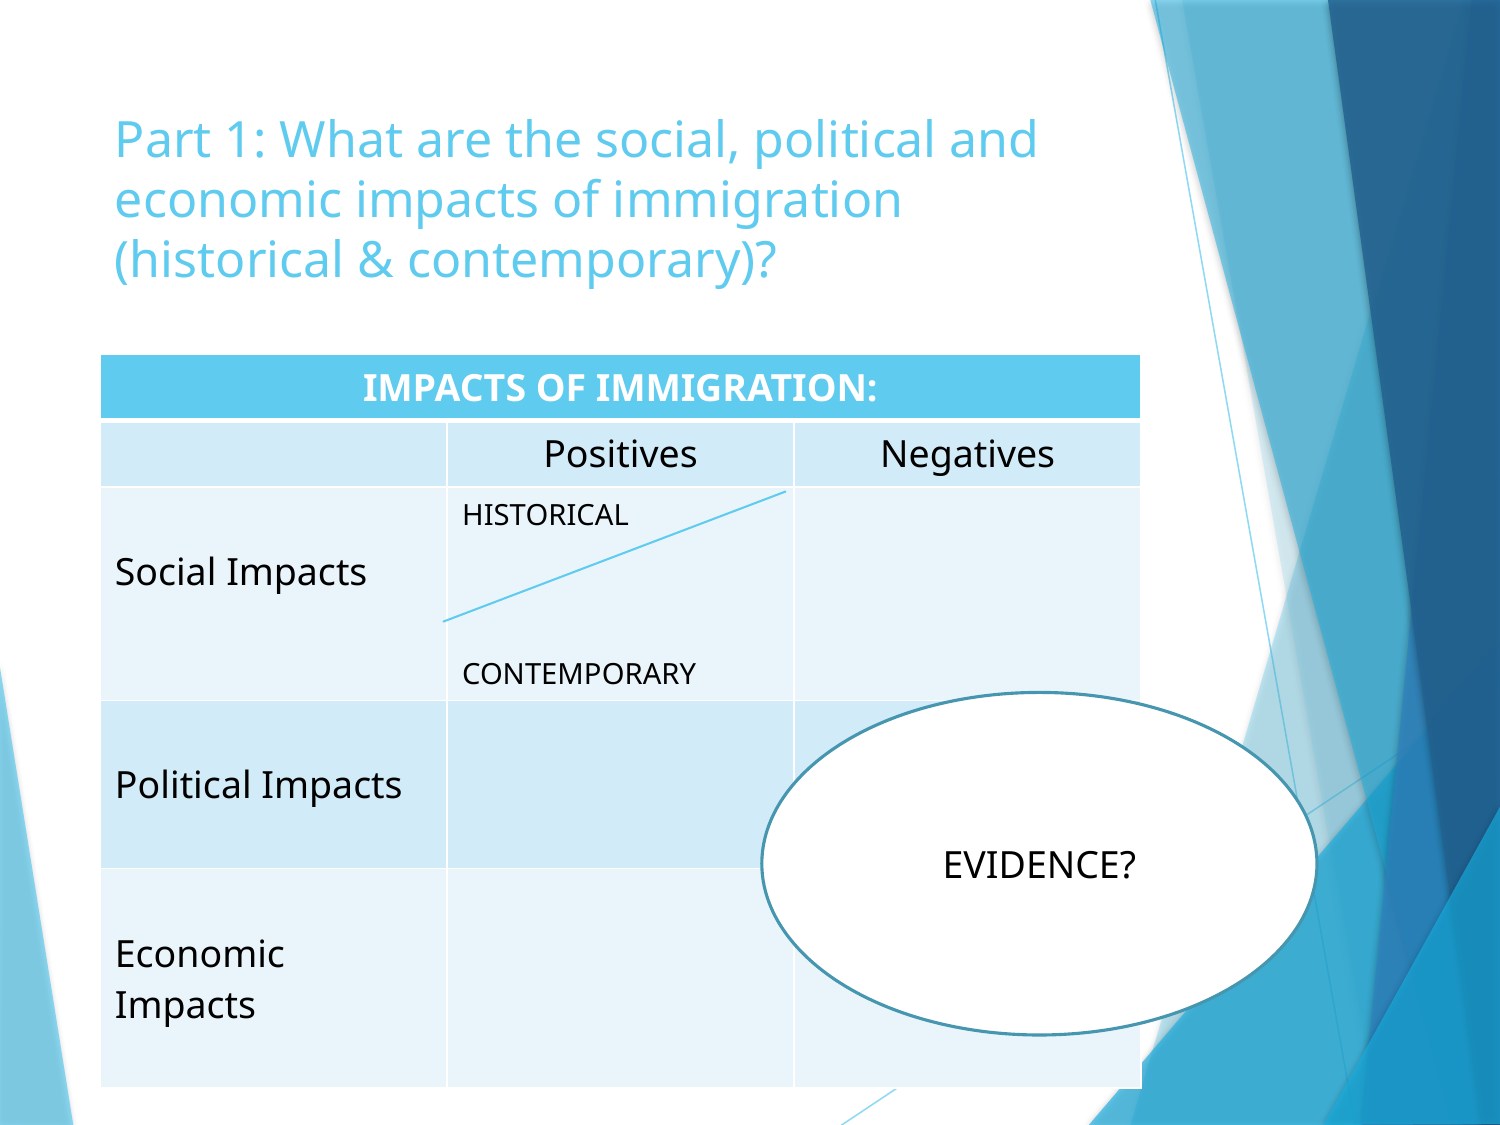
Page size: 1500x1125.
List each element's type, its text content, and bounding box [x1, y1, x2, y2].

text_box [442, 491, 786, 622]
table_cell [795, 488, 1140, 700]
table_cell Economic Impacts [101, 869, 446, 1087]
table_cell Political Impacts [101, 701, 446, 868]
table_header IMPACTS OF IMMIGRATION: [101, 355, 1140, 418]
title Part 1: What are the social, political and economic impacts of immigration (historical & contemporary)? [99, 99, 1142, 317]
table_cell Social Impacts [101, 488, 446, 700]
table_cell HISTORICAL CONTEMPORARY [448, 488, 793, 700]
table_cell [795, 701, 940, 779]
table_cell [448, 869, 793, 1087]
table_cell [448, 701, 793, 868]
table_cell [795, 949, 1140, 1087]
table_cell Positives [448, 423, 793, 486]
table_cell [101, 423, 446, 486]
text_box EVIDENCE? [760, 690, 1319, 1037]
table_cell Negatives [795, 423, 1140, 486]
